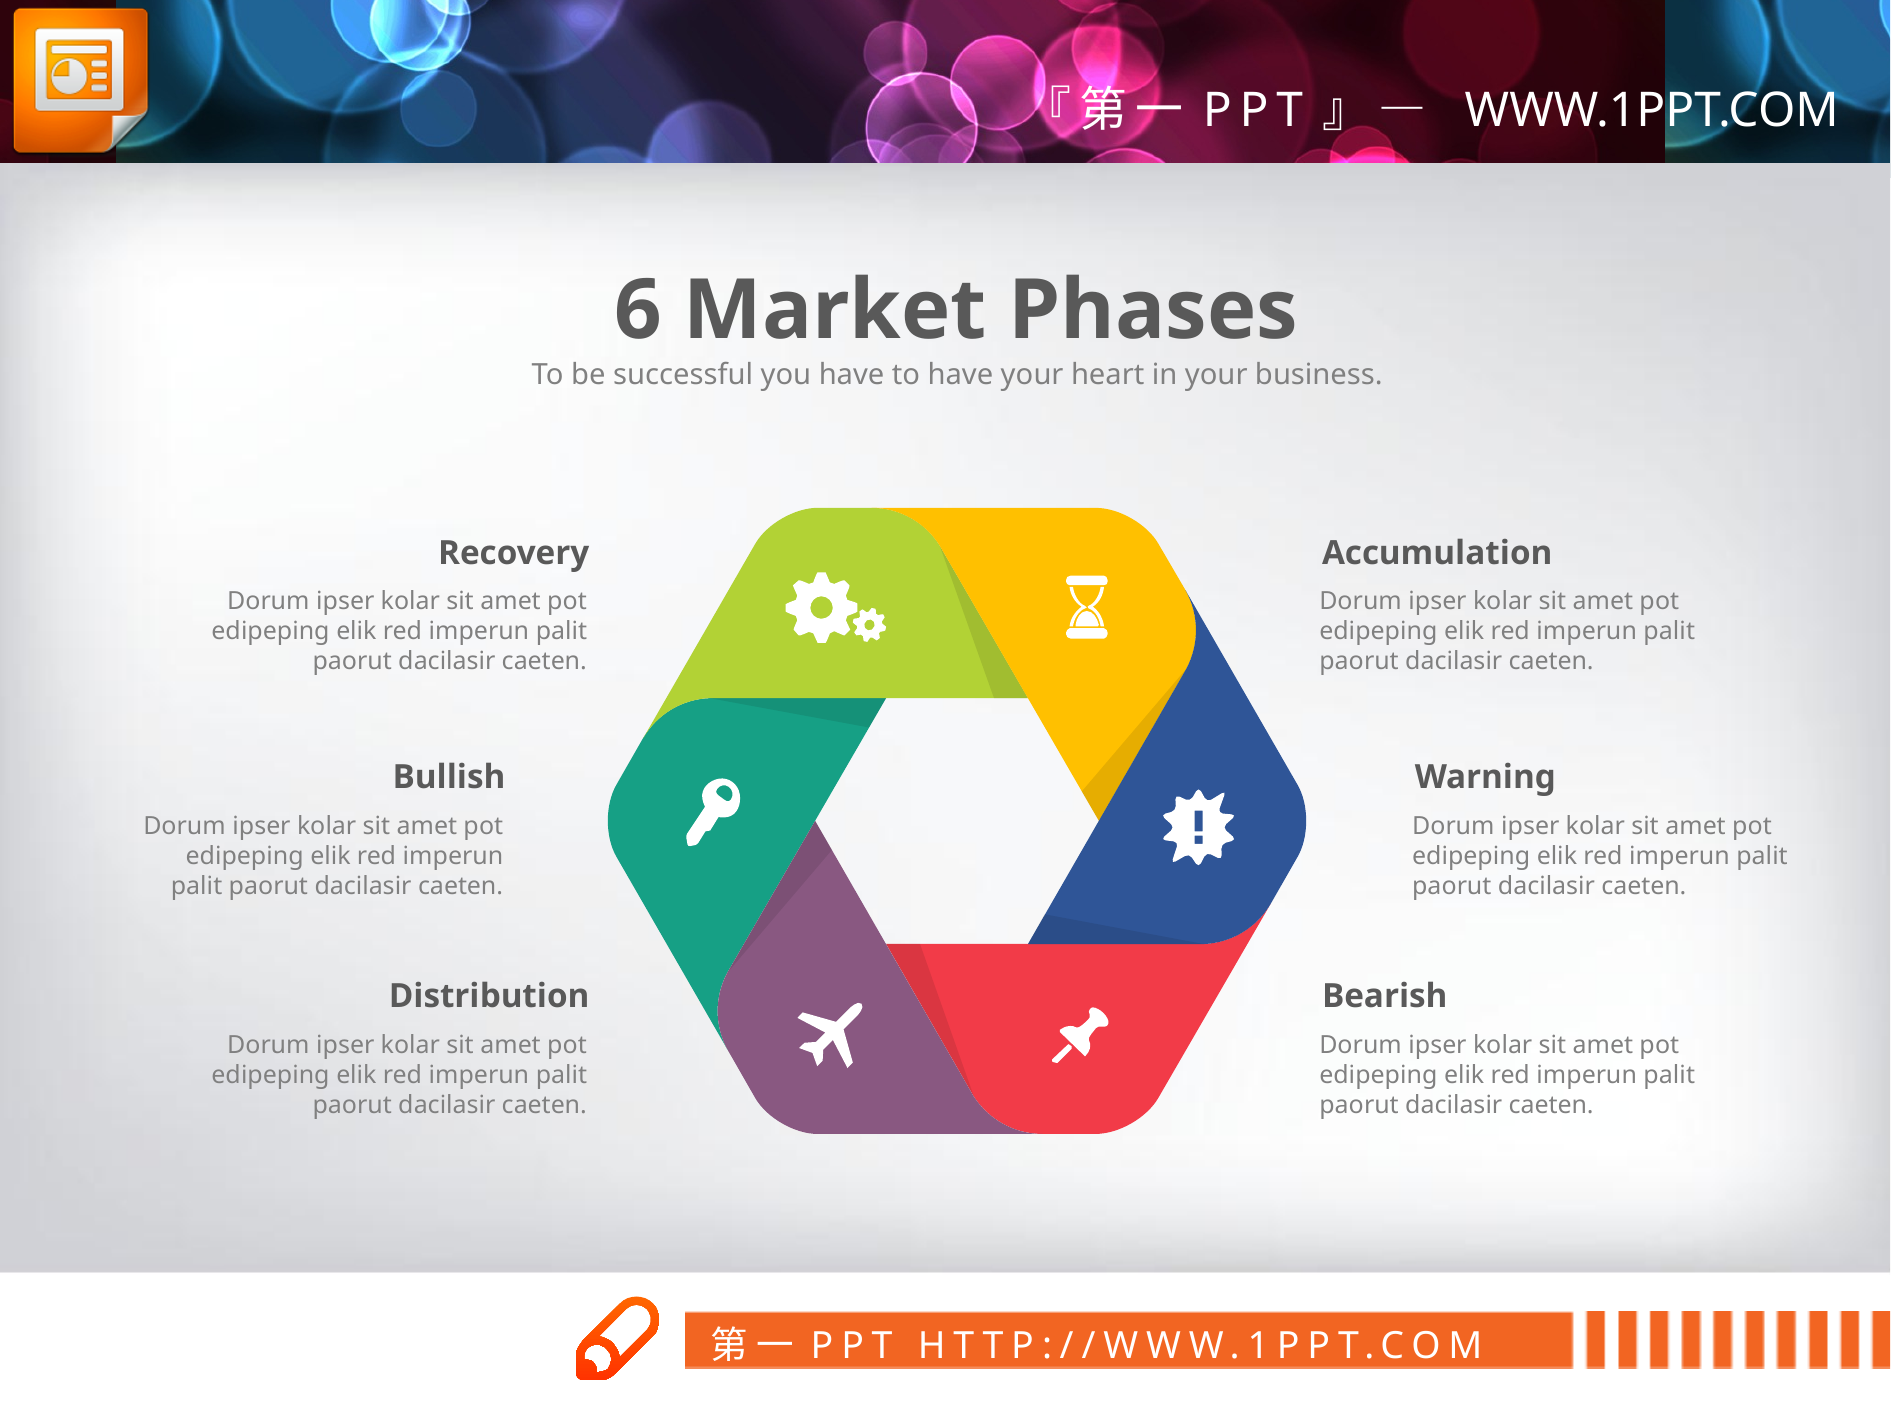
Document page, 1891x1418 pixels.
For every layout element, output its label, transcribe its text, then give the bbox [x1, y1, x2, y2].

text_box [1399, 753, 1806, 901]
text_box To be successful you have to have your heart in your business. [358, 345, 1557, 401]
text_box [604, 507, 1310, 1135]
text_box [206, 529, 599, 677]
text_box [1316, 529, 1707, 677]
picture [0, 0, 1891, 1275]
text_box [206, 972, 599, 1120]
picture [685, 1311, 1891, 1369]
text_box 6 Market Phases [206, 260, 1707, 364]
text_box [1316, 972, 1707, 1120]
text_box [129, 753, 521, 901]
